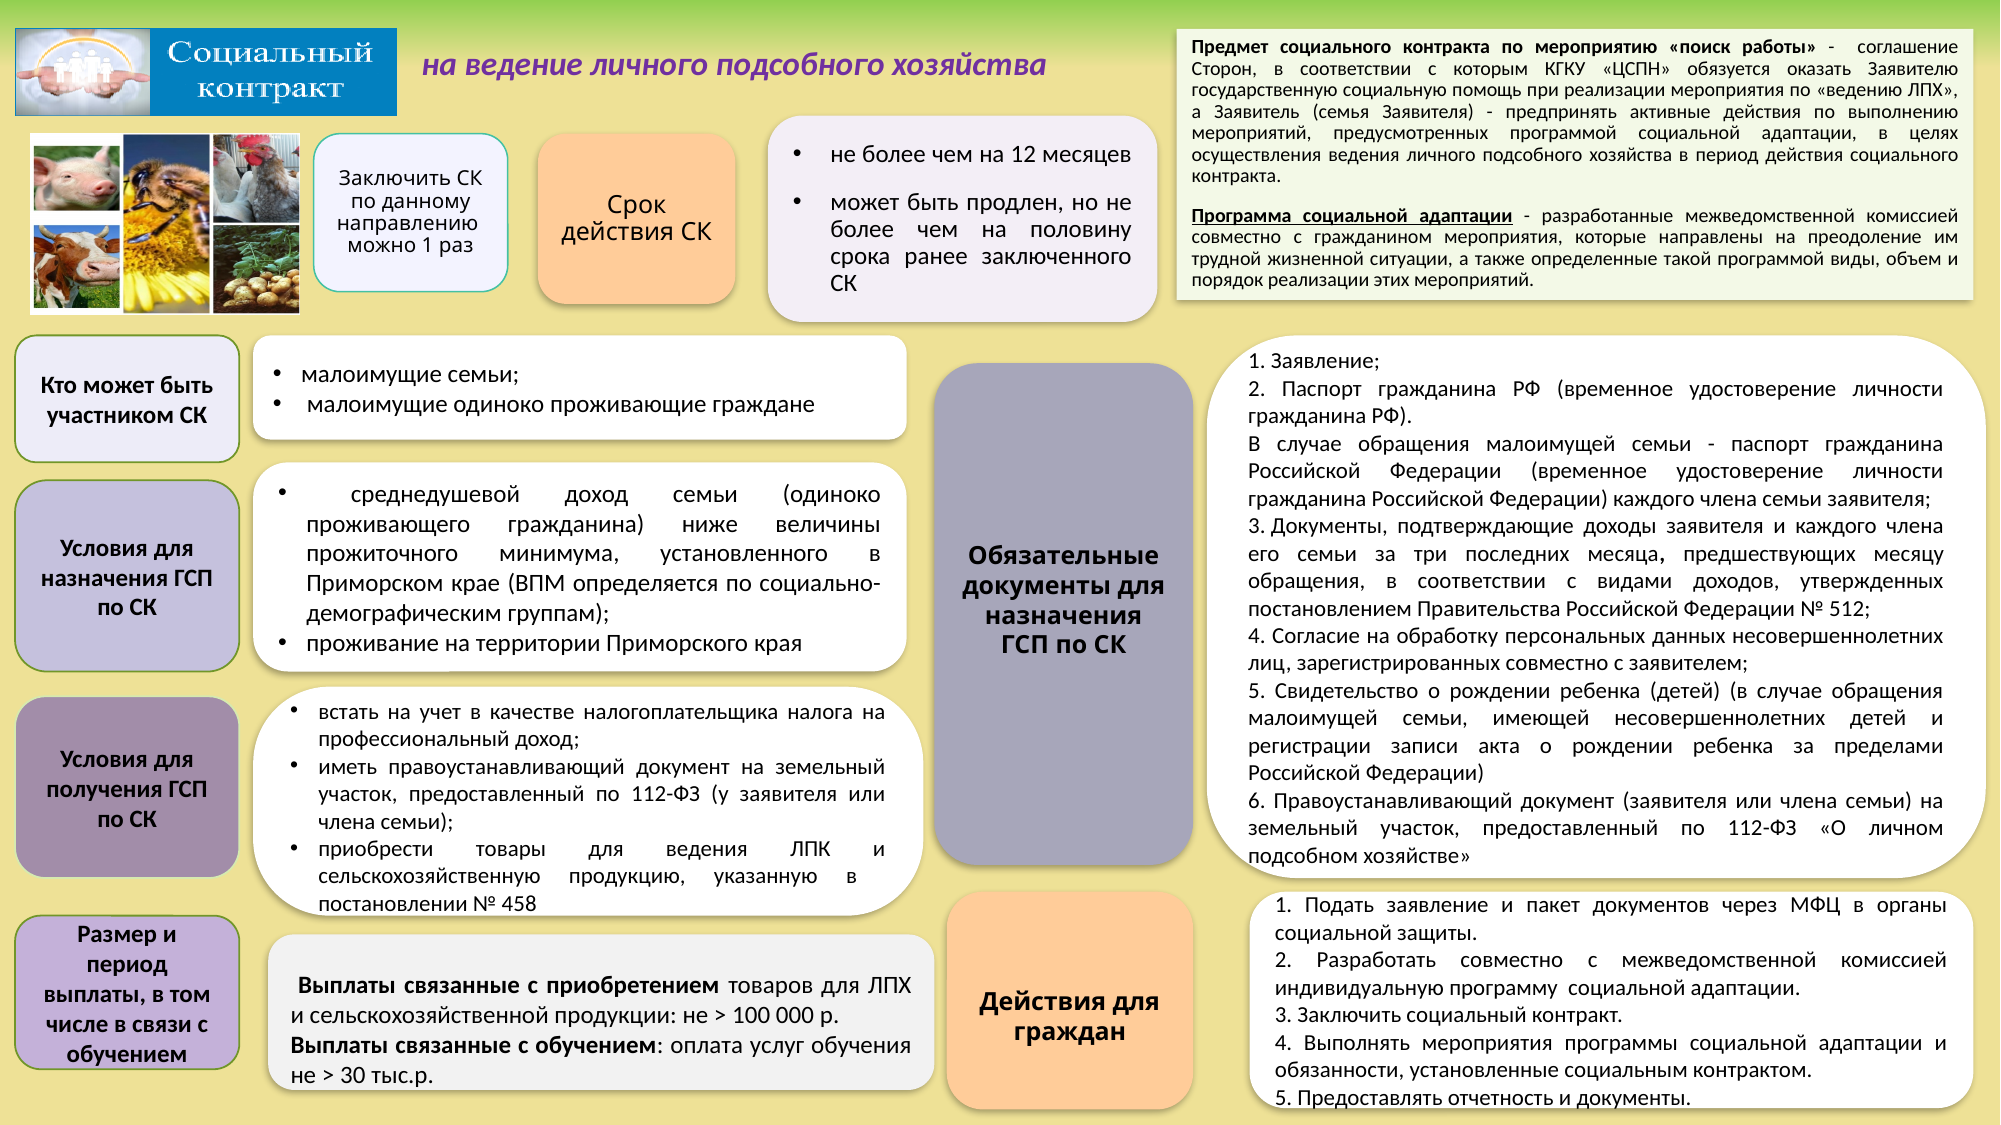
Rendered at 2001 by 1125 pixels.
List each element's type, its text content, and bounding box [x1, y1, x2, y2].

text_box 1. Подать заявление и пакет документов через МФЦ в органы социальной защиты. 2. Разработать совместно с межведомственной комиссией индивидуальную программу социальной адаптации. 3. Заключить социальный контракт. 4. Выполнять мероприятия программы социальной адаптации и обязанности, установленные социальным контрактом. 5. Предоставлять отчетность и документы. [1248, 890, 1975, 1110]
text_box среднедушевой доход семьи (одиноко проживающего гражданина) ниже величины прожиточного минимума, установленного в Приморском крае (ВПМ определяется по социально-демографическим группам); проживание на территории Приморского края [252, 461, 908, 673]
text_box Обязательные документы для назначения ГСП по СК [933, 362, 1195, 866]
picture [236, 49, 240, 61]
picture [30, 133, 301, 316]
list Предмет социального контракта по мероприятию «поиск работы» - соглашение Сторон, в соответствии с которым КГКУ «ЦСПН» обязуется оказать Заявителю государственную социальную помощь при реализации мероприятия по «ведению ЛПХ», а Заявитель (семья Заявителя) - предпринять активные действия по выполнению мероприятий, предусмотренных программой социальной адаптации, в целях осуществления ведения личного подсобного хозяйства в период действия социального контракта. Программа социальной адаптации - разработанные межведомственной комиссией совместно с гражданином мероприятия, которые направлены на преодоление им трудной жизненной ситуации, а также определенные такой программой виды, объем и порядок реализации этих мероприятий. [1176, 28, 1974, 301]
picture [17, 30, 149, 116]
picture [217, 85, 222, 96]
text_box 1. Заявление; 2. Паспорт гражданина РФ (временное удостоверение личности гражданина РФ). В случае обращения малоимущей семьи - паспорт гражданина Российской Федерации (временное удостоверение личности гражданина Российской Федерации) каждого члена семьи заявителя; 3. Документы, подтверждающие доходы заявителя и каждого члена его семьи за три последних месяца, предшествующих месяцу обращения, в соответствии с видами доходов, утвержденных постановлением Правительства Российской Федерации № 512; 4. Согласие на обработку персональных данных несовершеннолетних лиц, зарегистрированных совместно с заявителем; 5. Свидетельство о рождении ребенка (детей) (в случае обращения малоимущей семьи, имеющей несовершеннолетних детей и регистрации записи акта о рождении ребенка за пределами Российской Федерации) 6. Правоустанавливающий документ (заявителя или члена семьи) на земельный участок, предоставленный по 112-ФЗ «О личном подсобном хозяйстве» [1205, 334, 1987, 879]
text_box не более чем на 12 месяцев может быть продлен, но не более чем на половину срока ранее заключенного СК [767, 114, 1159, 323]
picture [284, 84, 290, 95]
picture [365, 49, 369, 61]
text_box малоимущие семьи; малоимущие одиноко проживающие граждане [252, 334, 908, 441]
picture [302, 84, 306, 96]
picture [201, 84, 207, 96]
picture [312, 84, 324, 96]
text_box Заключить СК по данному направлению можно 1 раз [312, 132, 509, 293]
picture [245, 49, 249, 61]
text_box на ведение личного подсобного хозяйства [406, 34, 1180, 89]
text_box встать на учет в качестве налогоплательщика налога на профессиональный доход; иметь правоустанавливающий документ на земельный участок, предоставленный по 112-ФЗ (у заявителя или члена семьи); приобрести товары для ведения ЛПК и сельскохозяйственную продукцию, указанную в постановлении № 458 [252, 685, 925, 917]
text_box Условия для получения ГСП по СК [14, 695, 241, 879]
picture [168, 43, 175, 60]
picture [356, 49, 360, 61]
text_box Срок действия СК [537, 132, 737, 305]
picture [264, 49, 268, 61]
text_box Кто может быть участником СК [14, 334, 241, 464]
text_box Размер и период выплаты, в том числе в связи с обучением [14, 914, 241, 1071]
text_box Действия для граждан [945, 890, 1194, 1111]
picture [195, 51, 200, 61]
text_box Выплаты связанные с приобретением товаров для ЛПХ и сельскохозяйственной продукции: не > 100 000 р. Выплаты связанные с обучением: оплата услуг обучения не > 30 тыс.р. [267, 933, 936, 1091]
text_box Условия для назначения ГСП по СК [14, 479, 241, 673]
